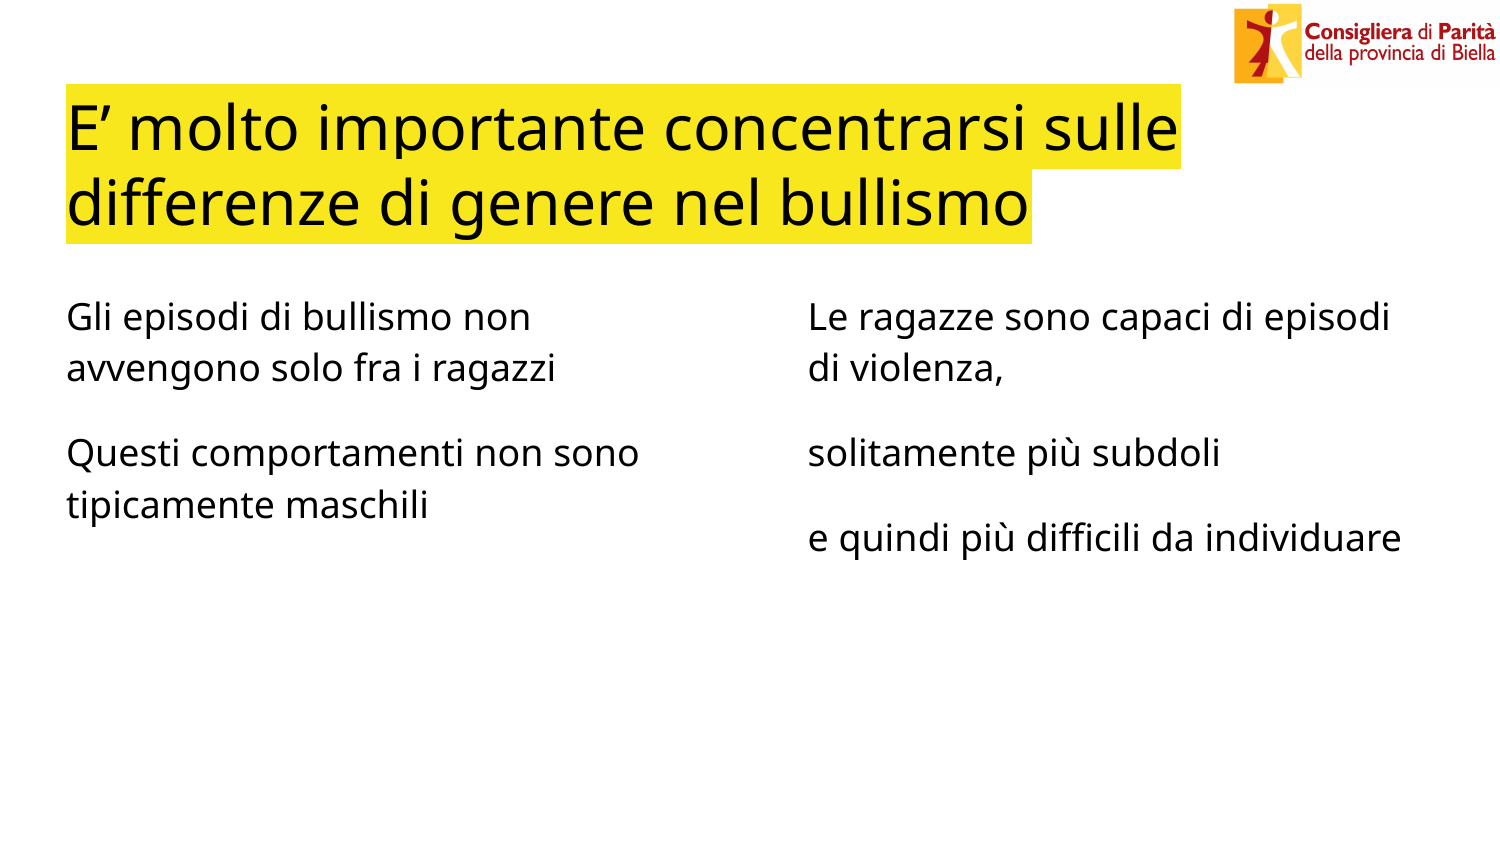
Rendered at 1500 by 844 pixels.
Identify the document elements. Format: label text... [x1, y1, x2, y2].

picture [1230, 0, 1500, 88]
title E’ molto importante concentrarsi sulle differenze di genere nel bullismo [51, 72, 1449, 167]
list Le ragazze sono capaci di episodi di violenza, solitamente più subdoli e quindi più difficili da individuare [792, 202, 1449, 750]
list Gli episodi di bullismo non avvengono solo fra i ragazzi Questi comportamenti non sono tipicamente maschili [51, 202, 708, 750]
